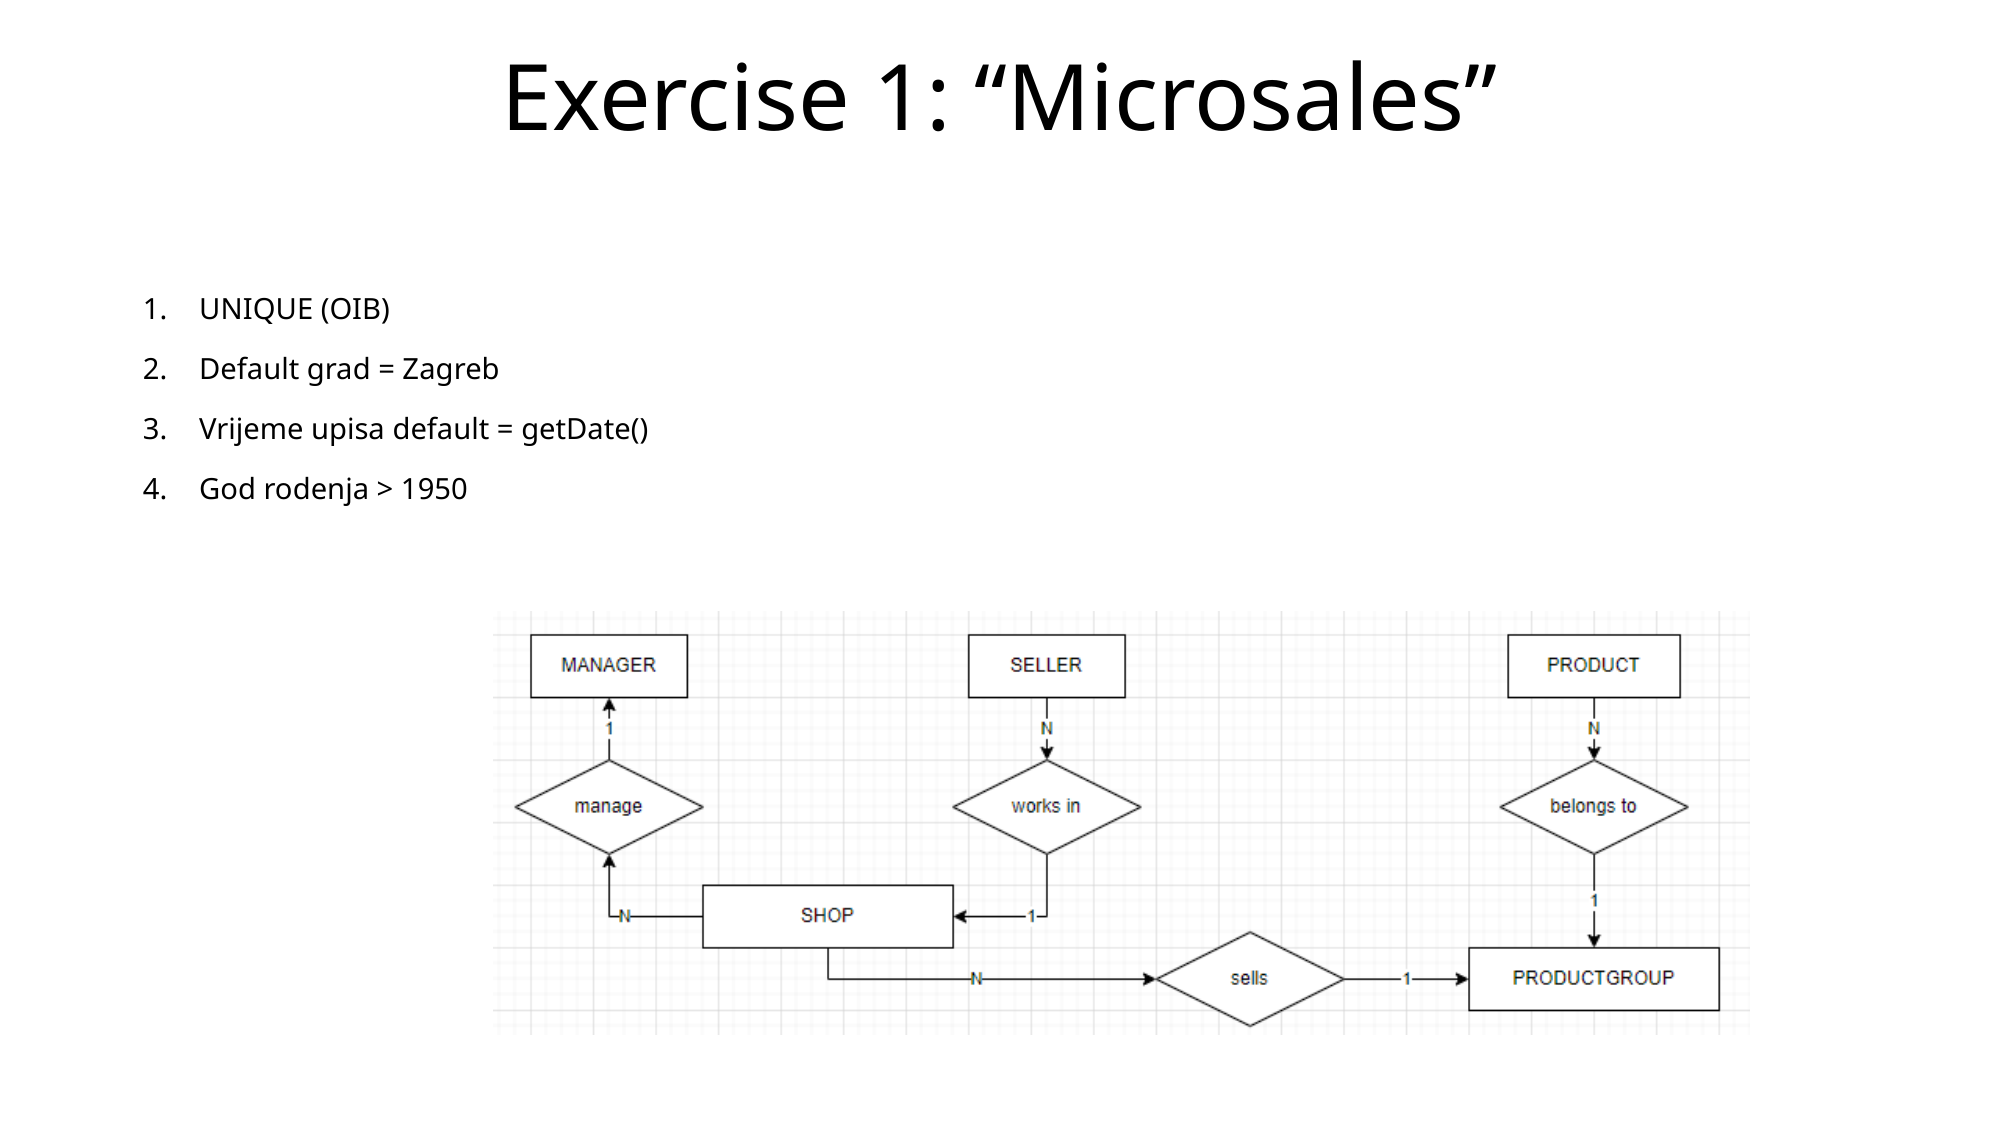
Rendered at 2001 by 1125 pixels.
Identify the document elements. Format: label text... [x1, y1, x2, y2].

list UNIQUE (OIB)​ Default grad = Zagreb Vrijeme upisa default = getDate() God rodenja > 1950 [127, 279, 1107, 1035]
title Exercise 1: “Microsales” [249, 7, 1750, 195]
picture [493, 611, 1751, 1036]
